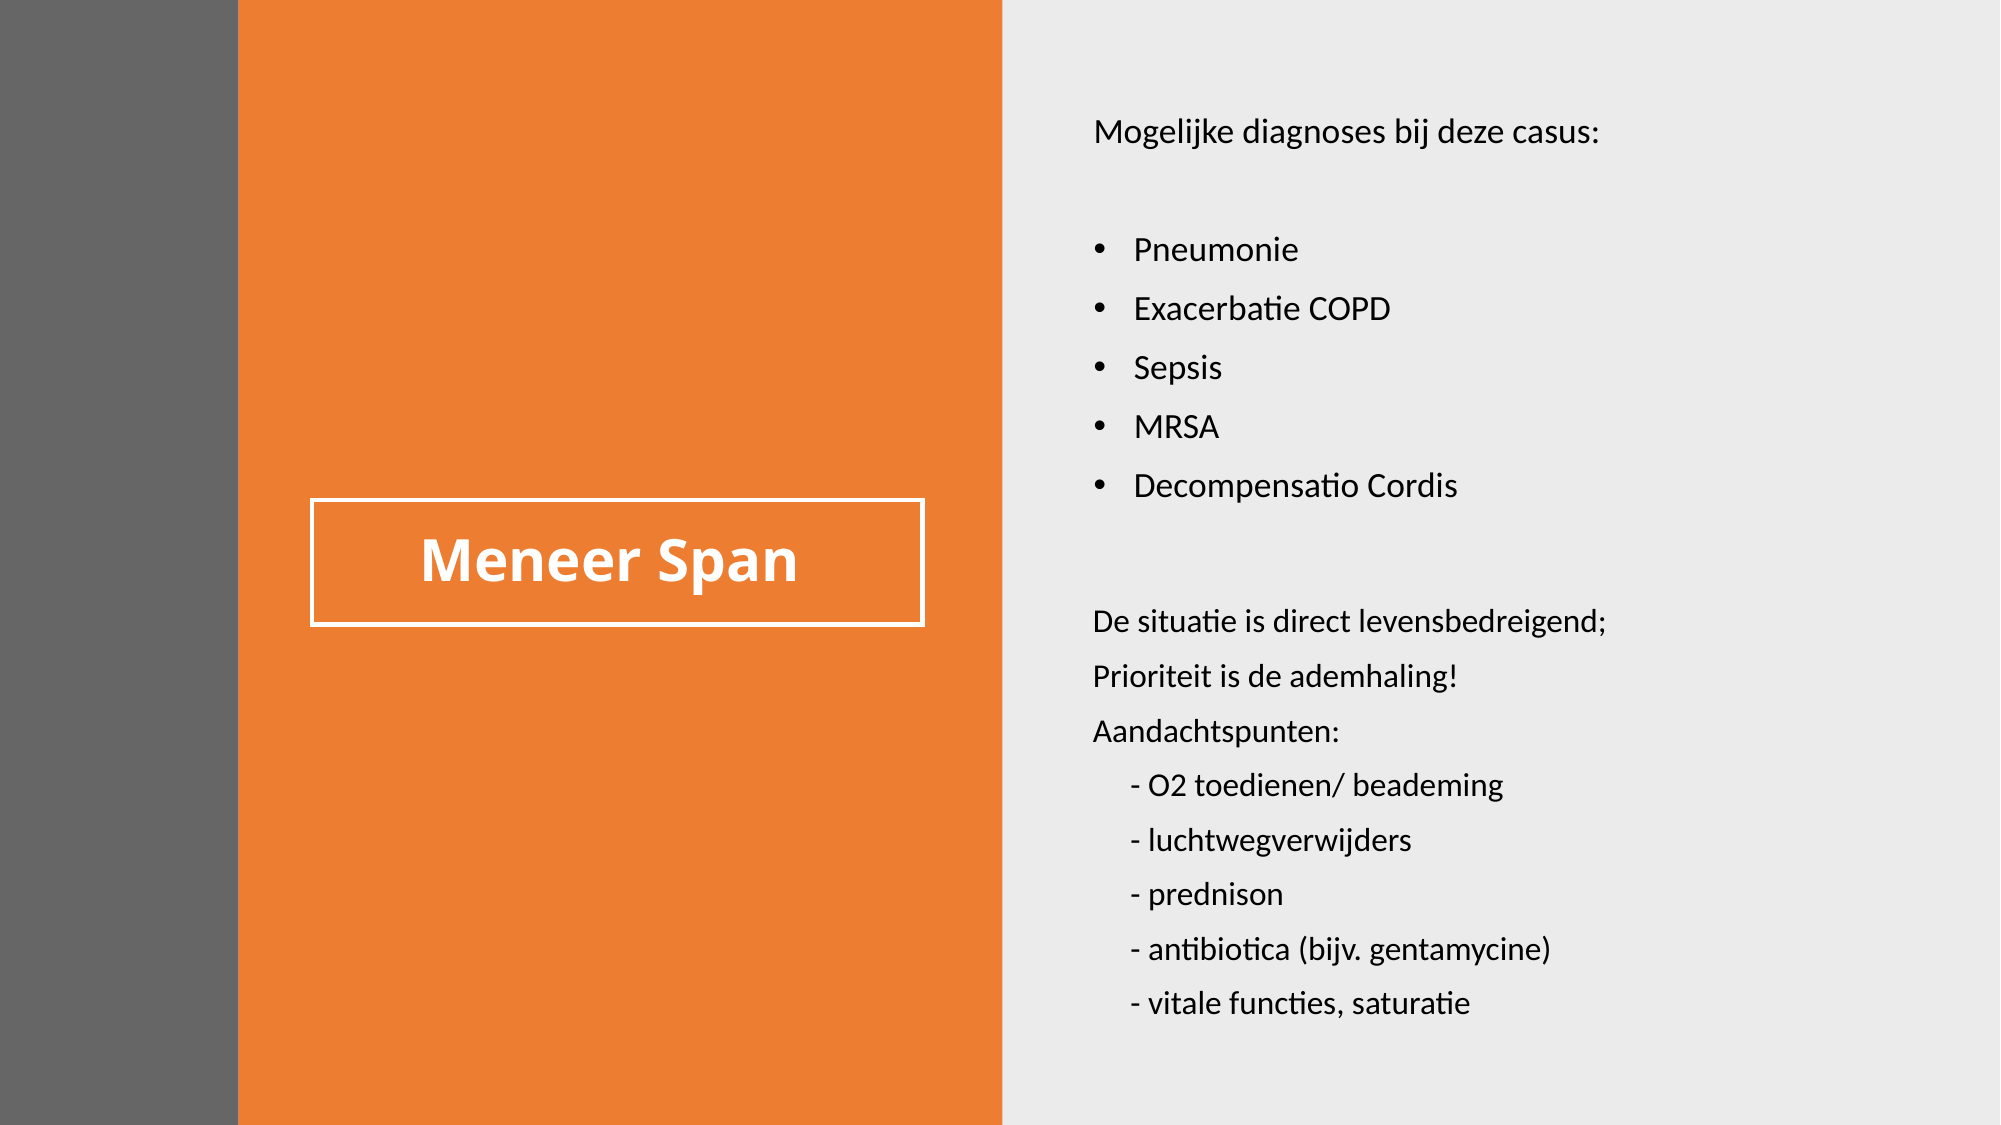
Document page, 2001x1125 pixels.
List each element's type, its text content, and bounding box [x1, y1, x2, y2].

list De situatie is direct levensbedreigend; Prioriteit is de ademhaling! Aandachtspunten: - O2 toedienen/ beademing - luchtwegverwijders - prednison - antibiotica (bijv. gentamycine) - vitale functies, saturatie [1077, 546, 1908, 1089]
title Meneer Span [311, 500, 923, 625]
text_box [239, 0, 1003, 1125]
text_box [1003, 0, 2000, 1125]
list Mogelijke diagnoses bij deze casus: Pneumonie Exacerbatie COPD Sepsis MRSA Decompensatio Cordis [1078, 104, 1908, 523]
text_box [0, 0, 239, 1125]
